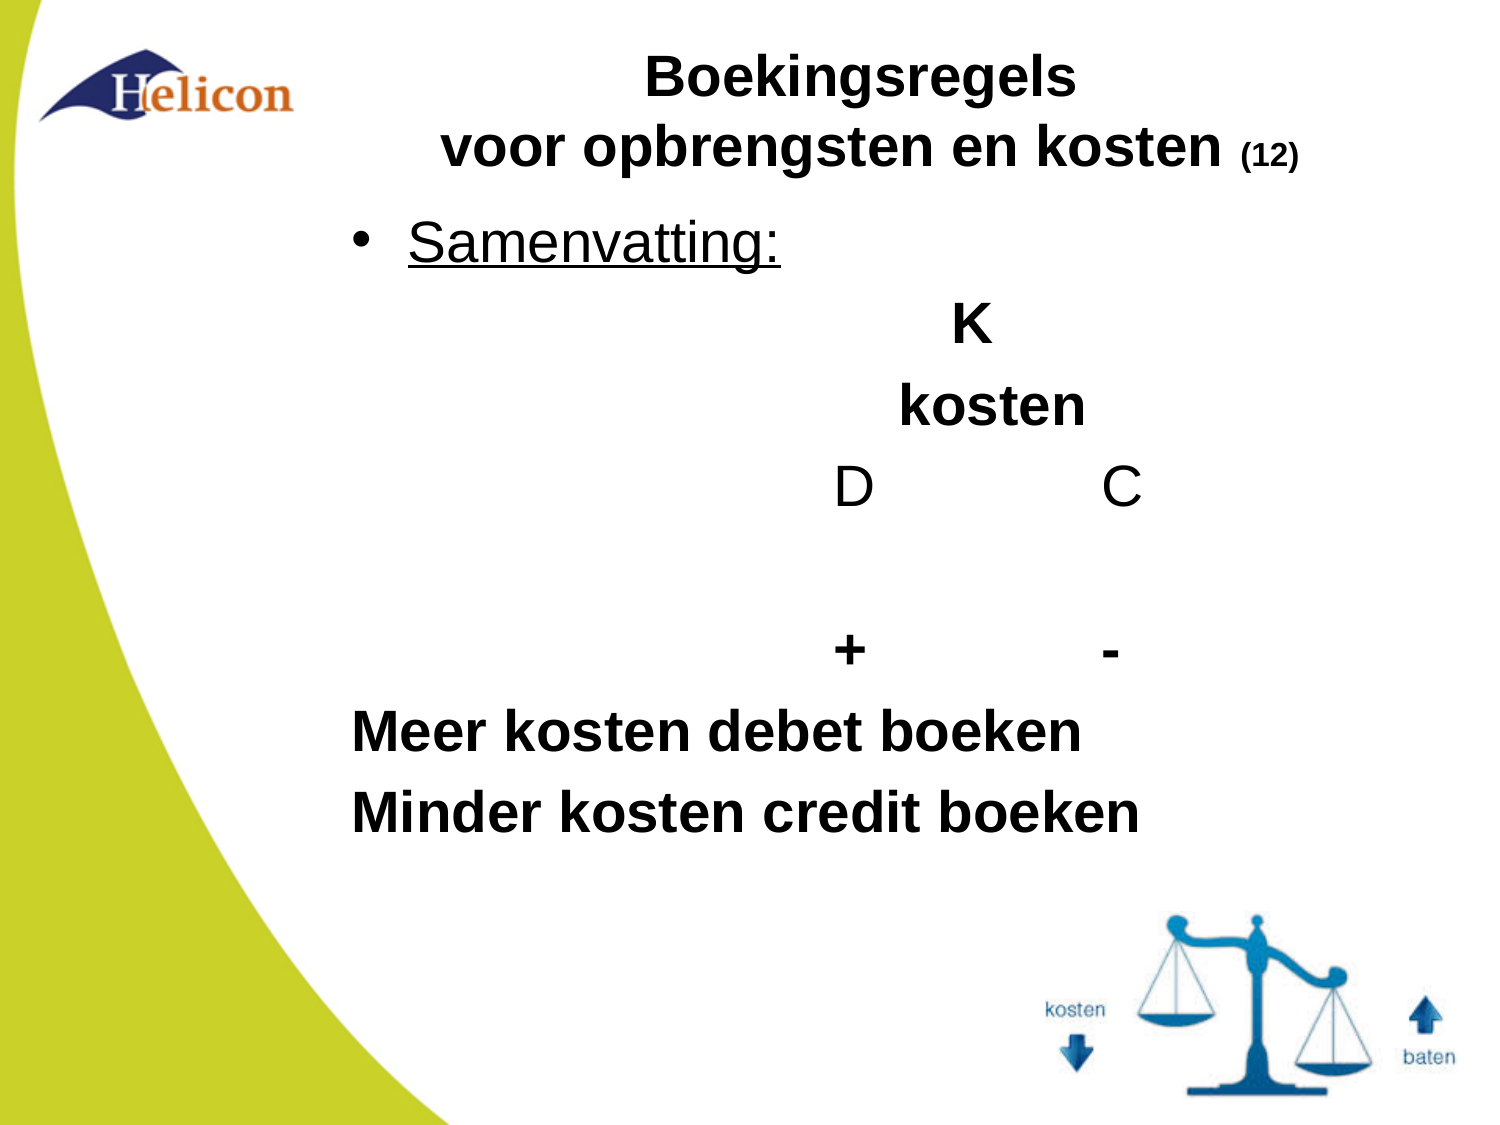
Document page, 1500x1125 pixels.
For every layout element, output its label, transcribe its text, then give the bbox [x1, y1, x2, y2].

title Boekingsregels voor opbrengsten en kosten (12) [324, 54, 1415, 161]
picture [0, 0, 1500, 1125]
list Samenvatting: K kosten D C + - Meer kosten debet boeken Minder kosten credit boeken [336, 196, 1425, 1005]
